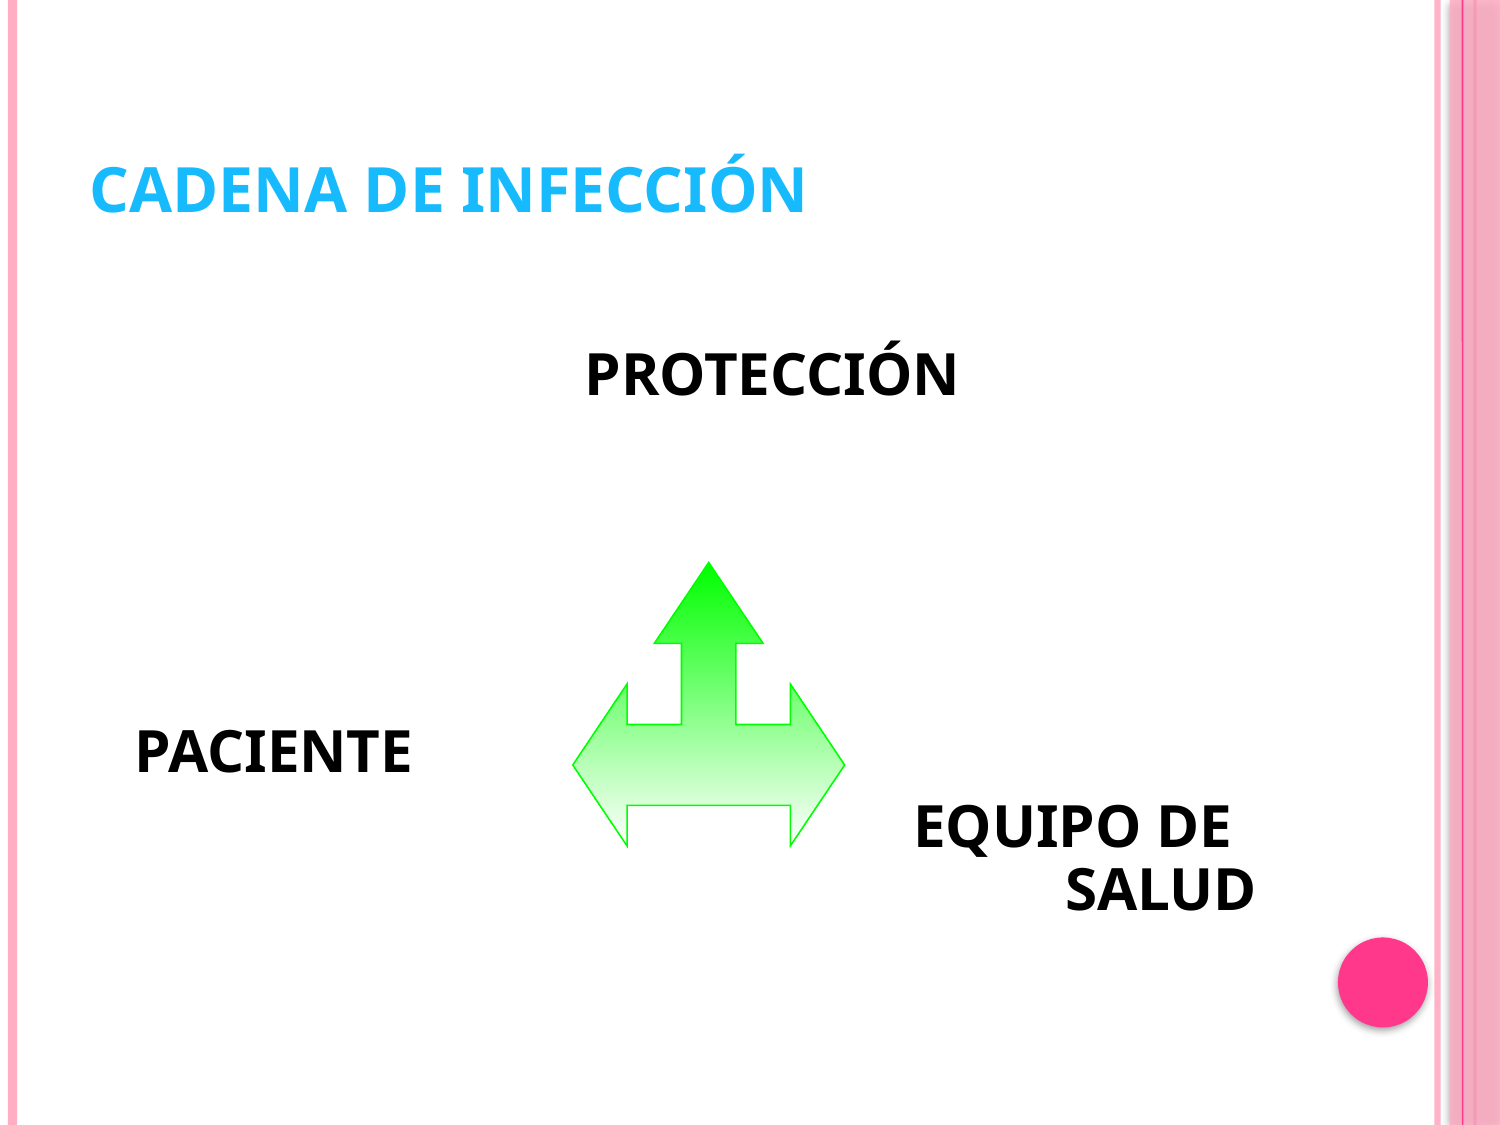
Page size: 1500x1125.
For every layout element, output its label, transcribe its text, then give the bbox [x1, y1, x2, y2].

text_box [572, 562, 845, 847]
list PROTECCIÓN PACIENTE EQUIPO DE SALUD [75, 262, 1300, 1062]
title Cadena de Infección [75, 45, 1300, 233]
